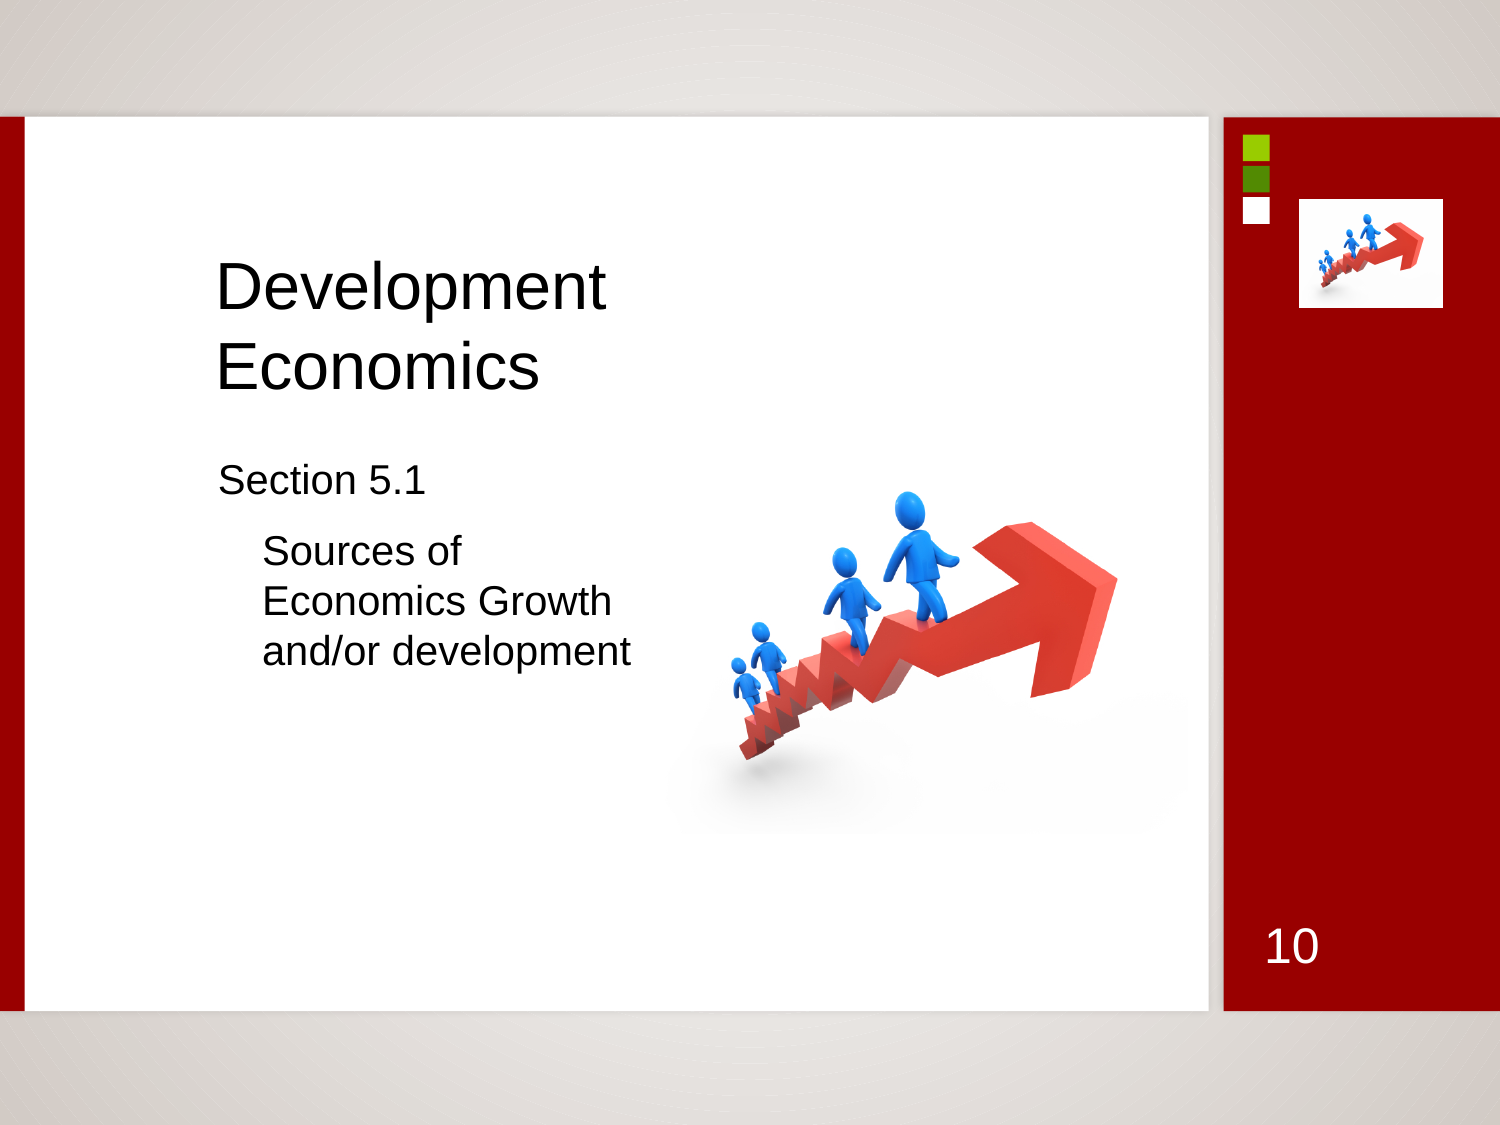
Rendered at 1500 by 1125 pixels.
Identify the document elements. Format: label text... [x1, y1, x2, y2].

picture [659, 436, 1188, 834]
picture [1299, 199, 1444, 308]
title Development Economics [200, 166, 685, 411]
list Section 5.1 Sources of Economics Growth and/or development [202, 445, 688, 1028]
slide_number 10 [1249, 893, 1441, 994]
